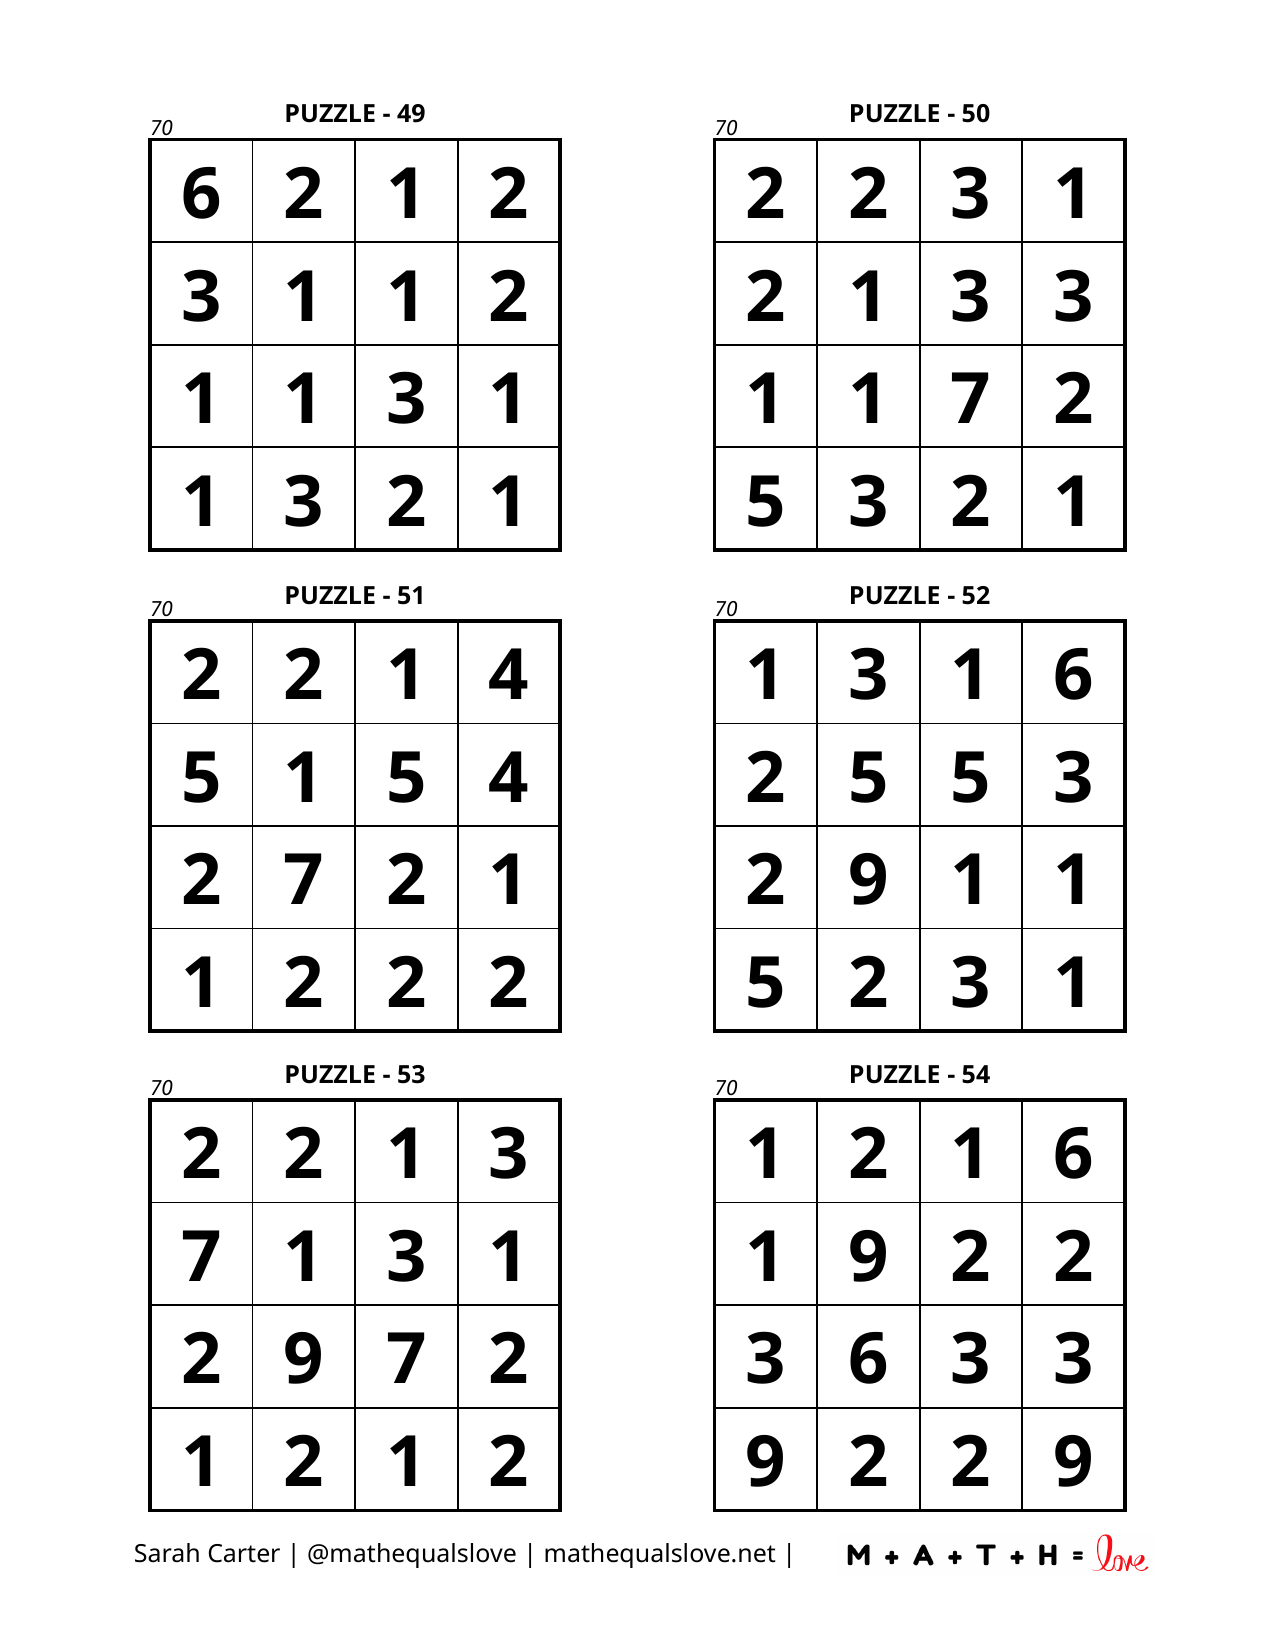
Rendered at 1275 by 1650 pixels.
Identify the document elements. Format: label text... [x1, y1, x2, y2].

text_box PUZZLE - 50 [714, 97, 1125, 128]
table_cell 3 [253, 448, 354, 548]
table_header 1 [921, 623, 1021, 723]
text_box PUZZLE - 52 [714, 579, 1125, 610]
table_cell 3 [921, 243, 1021, 344]
table_cell 2 [459, 243, 558, 344]
text_box 70 [714, 114, 923, 140]
table_cell 2 [716, 724, 816, 825]
table_cell 6 [818, 1306, 919, 1407]
table_cell 1 [459, 448, 558, 548]
text_box 70 [149, 1074, 359, 1100]
table_header 1 [716, 1102, 816, 1202]
table_header 1 [1023, 141, 1123, 241]
table_cell 2 [1023, 1203, 1123, 1304]
table_cell 5 [716, 448, 816, 548]
table_cell 2 [253, 929, 354, 1029]
table_header 2 [818, 1102, 919, 1202]
table_cell 1 [921, 827, 1021, 928]
table_cell 1 [1023, 827, 1123, 928]
table_header 2 [818, 141, 919, 241]
table_cell 2 [356, 929, 457, 1029]
table_header 2 [152, 1102, 252, 1202]
table_cell 2 [459, 1409, 558, 1509]
table_cell 9 [1023, 1409, 1123, 1509]
table_cell 3 [356, 346, 457, 446]
table_header 3 [818, 623, 919, 723]
table_cell 9 [716, 1409, 816, 1509]
table_cell 2 [459, 1306, 558, 1407]
table_cell 1 [253, 243, 354, 344]
table_cell 1 [152, 346, 252, 446]
table_cell 1 [253, 346, 354, 446]
table_cell 2 [921, 448, 1021, 548]
table_cell 3 [1023, 724, 1123, 825]
table_cell 2 [356, 827, 457, 928]
table_cell 5 [356, 724, 457, 825]
table_cell 1 [152, 929, 252, 1029]
text_box 70 [149, 114, 359, 140]
table_cell 2 [921, 1203, 1021, 1304]
table_cell 3 [1023, 1306, 1123, 1407]
table_cell 3 [921, 1306, 1021, 1407]
table_cell 5 [716, 929, 816, 1029]
table_cell 9 [818, 827, 919, 928]
table_cell 1 [716, 1203, 816, 1304]
table_cell 1 [356, 243, 457, 344]
table_cell 9 [253, 1306, 354, 1407]
table_header 2 [459, 141, 558, 241]
text_box PUZZLE - 49 [149, 97, 561, 128]
table_cell 3 [818, 448, 919, 548]
table_cell 1 [818, 346, 919, 446]
table_cell 1 [716, 346, 816, 446]
table_header 1 [356, 1102, 457, 1202]
table_cell 2 [459, 929, 558, 1029]
table_cell 1 [152, 1409, 252, 1509]
text_box PUZZLE - 51 [149, 579, 561, 610]
table_cell 2 [818, 929, 919, 1029]
table_cell 2 [1023, 346, 1123, 446]
table_header 3 [921, 141, 1021, 241]
table_cell 5 [818, 724, 919, 825]
text_box 70 [714, 1074, 923, 1100]
table_cell 1 [356, 1409, 457, 1509]
table_cell 1 [152, 448, 252, 548]
table_header 3 [459, 1102, 558, 1202]
table_cell 2 [152, 1306, 252, 1407]
table_header 1 [921, 1102, 1021, 1202]
table_cell 3 [356, 1203, 457, 1304]
table_cell 2 [818, 1409, 919, 1509]
table_cell 2 [253, 1409, 354, 1509]
table_cell 4 [459, 724, 558, 825]
table_cell 7 [152, 1203, 252, 1304]
table_cell 3 [1023, 243, 1123, 344]
table_cell 2 [716, 243, 816, 344]
table_cell 1 [459, 346, 558, 446]
table_cell 5 [152, 724, 252, 825]
text_box 70 [714, 595, 923, 621]
table_cell 2 [152, 827, 252, 928]
table_cell 3 [716, 1306, 816, 1407]
table_header 2 [253, 623, 354, 723]
table_header 6 [1023, 623, 1123, 723]
table_cell 5 [921, 724, 1021, 825]
table_header 1 [356, 623, 457, 723]
table_cell 1 [253, 724, 354, 825]
table_header 6 [152, 141, 252, 241]
table_header 1 [356, 141, 457, 241]
table_header 6 [1023, 1102, 1123, 1202]
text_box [118, 1529, 1199, 1576]
table_cell 3 [921, 929, 1021, 1029]
table_cell 1 [818, 243, 919, 344]
table_cell 7 [253, 827, 354, 928]
table_cell 1 [253, 1203, 354, 1304]
table_cell 1 [1023, 448, 1123, 548]
table_header 1 [716, 623, 816, 723]
table_cell 9 [818, 1203, 919, 1304]
table_header 2 [152, 623, 252, 723]
table_header 2 [253, 141, 354, 241]
text_box 70 [149, 595, 359, 621]
table_cell 2 [921, 1409, 1021, 1509]
table_cell 2 [356, 448, 457, 548]
table_header 2 [253, 1102, 354, 1202]
table_cell 1 [459, 1203, 558, 1304]
text_box PUZZLE - 54 [714, 1058, 1125, 1089]
table_cell 3 [152, 243, 252, 344]
table_cell 7 [356, 1306, 457, 1407]
table_cell 1 [1023, 929, 1123, 1029]
table_cell 2 [716, 827, 816, 928]
table_header 4 [459, 623, 558, 723]
table_cell 1 [459, 827, 558, 928]
text_box PUZZLE - 53 [149, 1058, 561, 1089]
table_cell 7 [921, 346, 1021, 446]
table_header 2 [716, 141, 816, 241]
